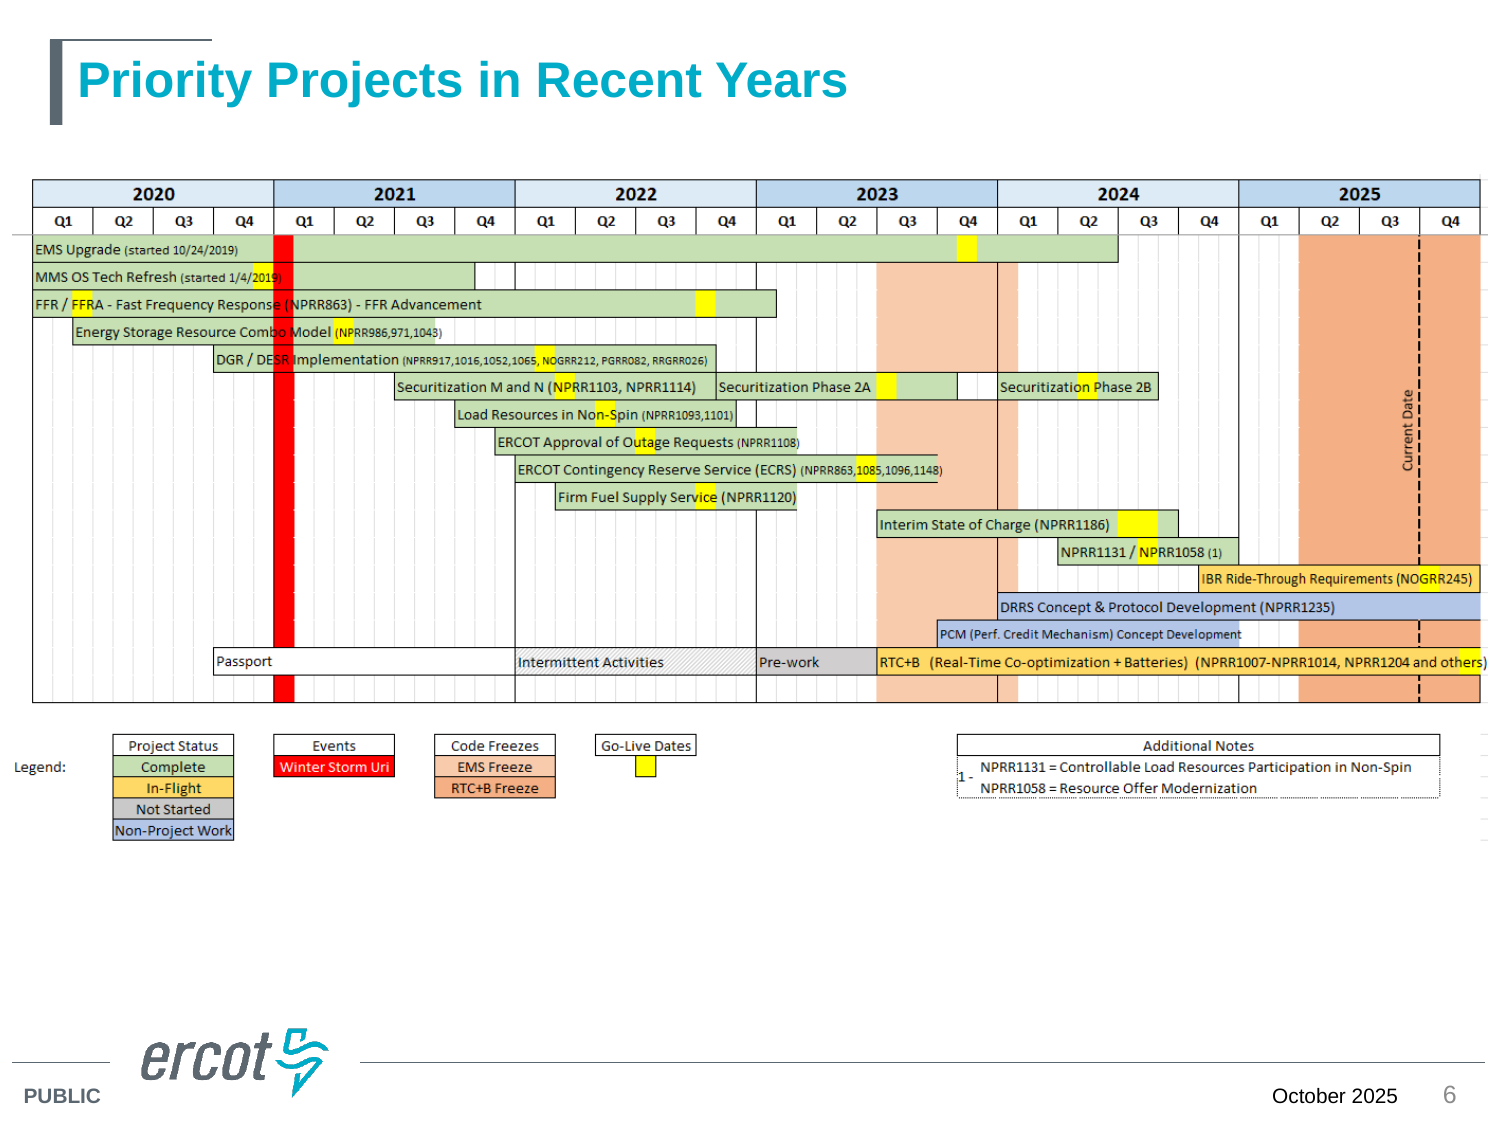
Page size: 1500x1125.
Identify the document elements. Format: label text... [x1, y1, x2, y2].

slide_number 6 [1412, 1076, 1488, 1112]
title Priority Projects in Recent Years [62, 39, 1263, 125]
picture [137, 1024, 332, 1100]
picture [12, 174, 1488, 845]
